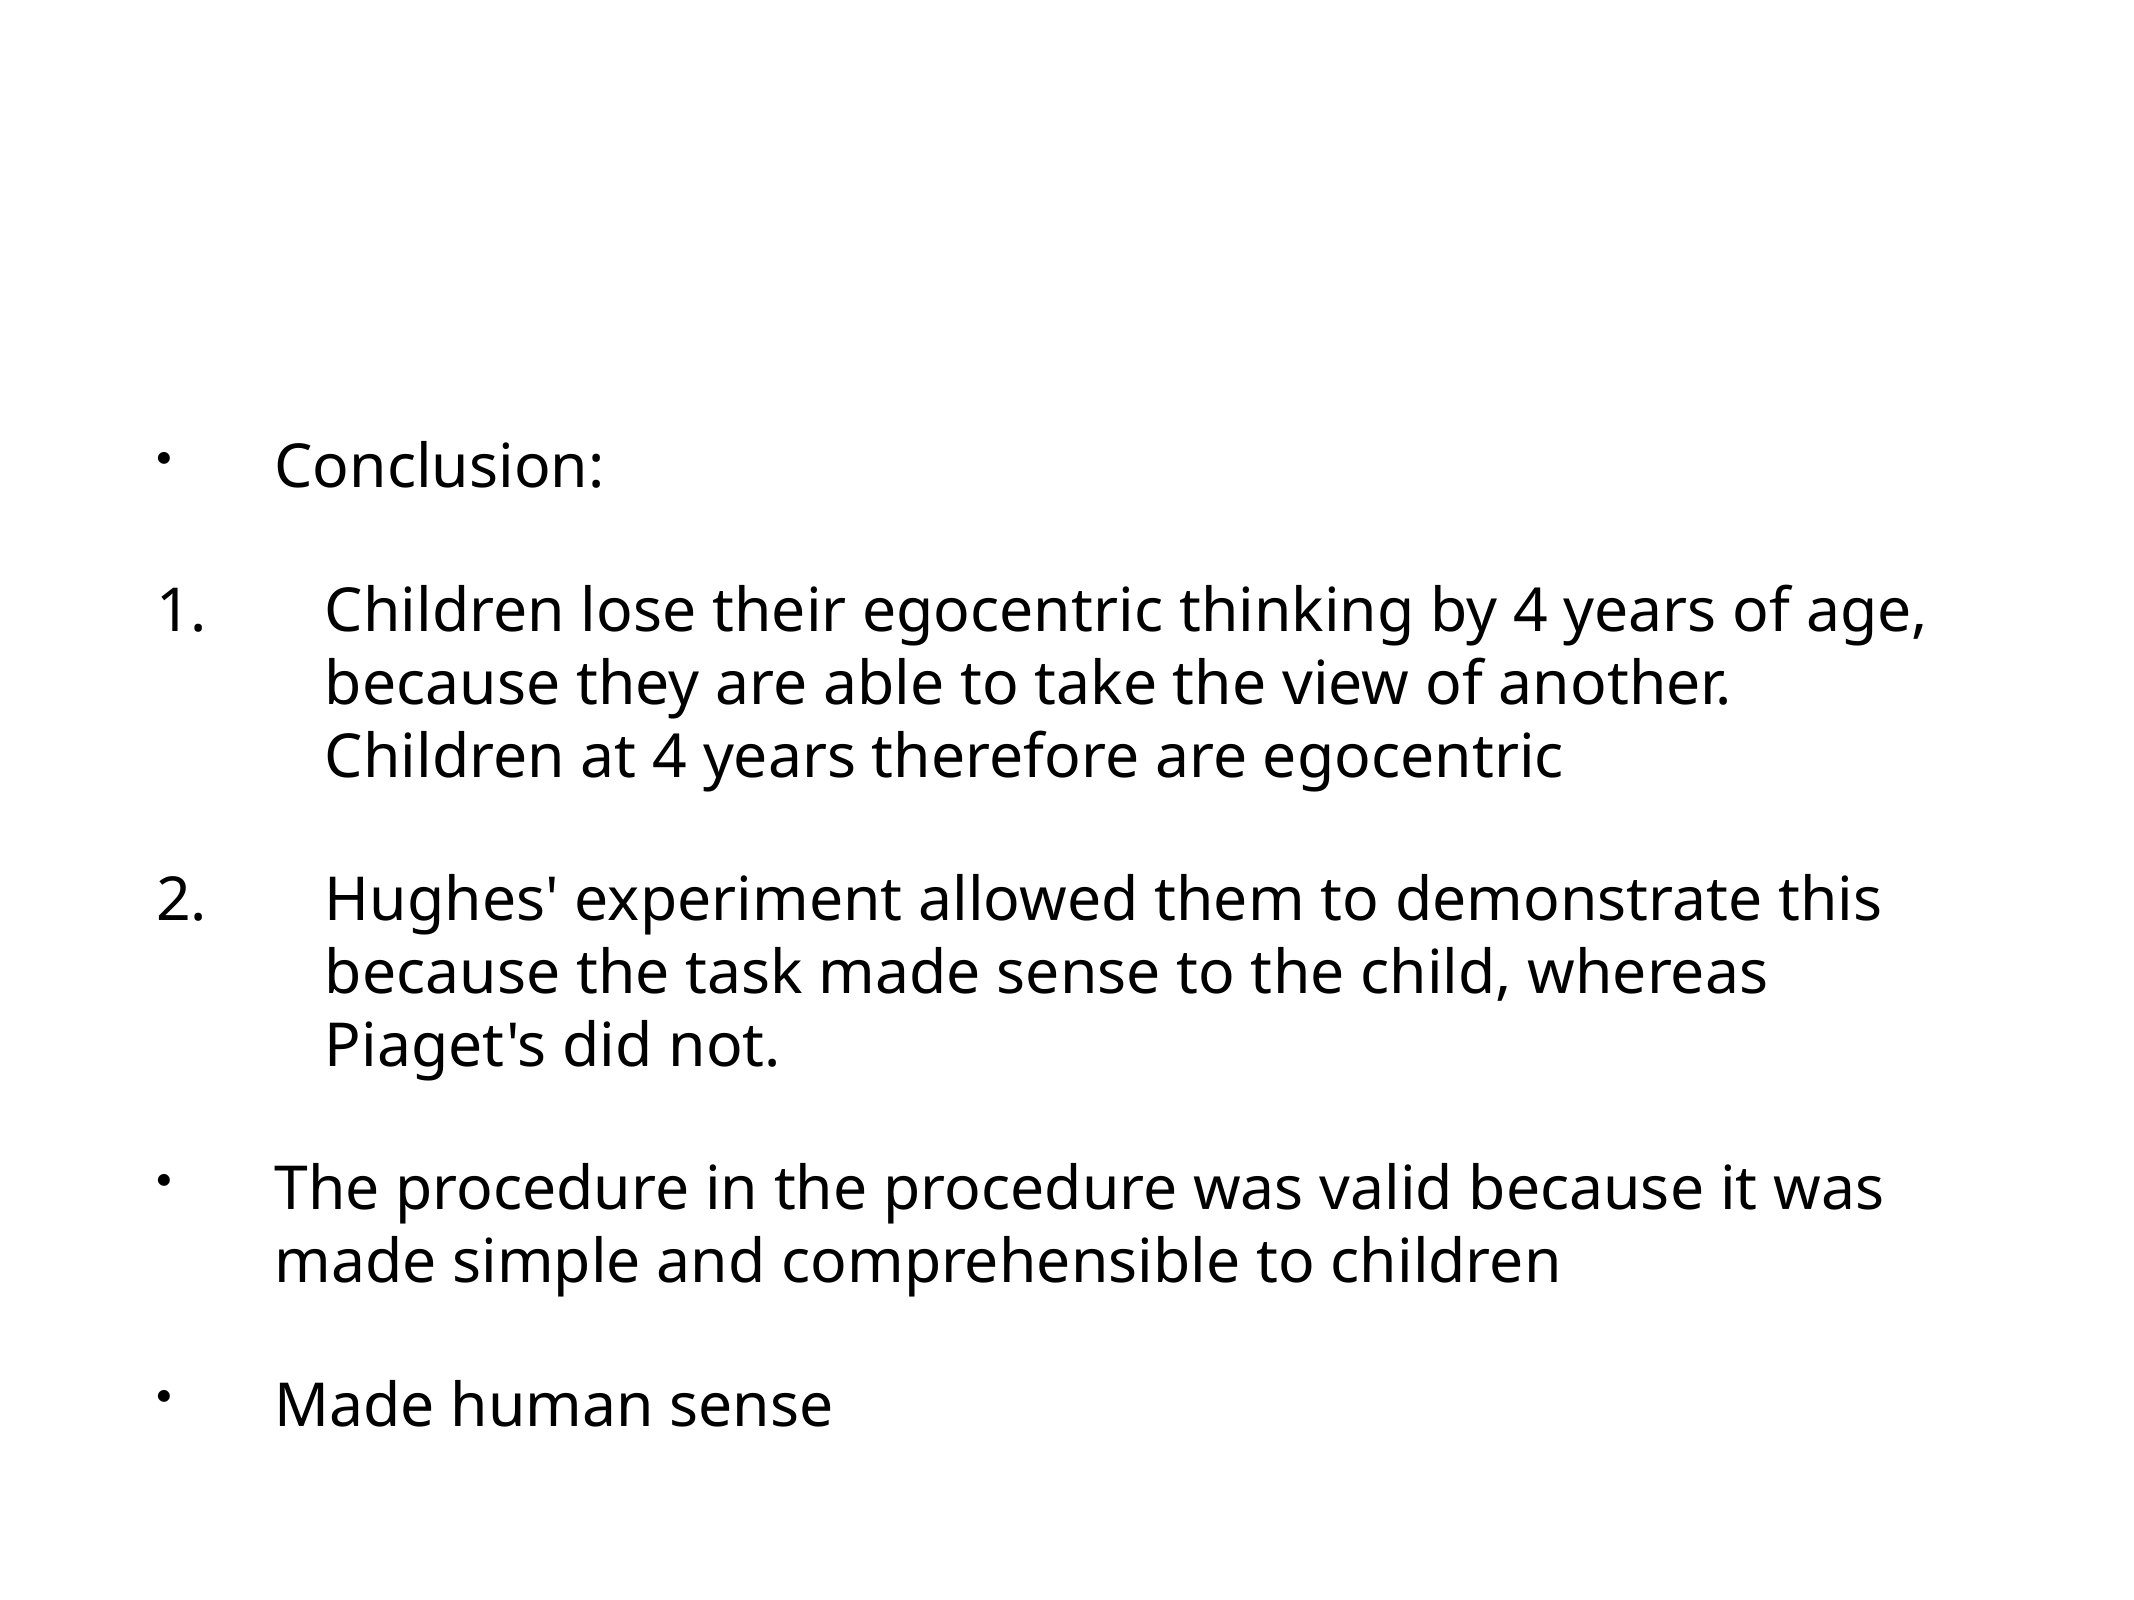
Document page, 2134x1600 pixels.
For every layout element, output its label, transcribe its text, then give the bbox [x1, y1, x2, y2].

list Conclusion: Children lose their egocentric thinking by 4 years of age, because they are able to take the view of another. Children at 4 years therefore are egocentric Hughes' experiment allowed them to demonstrate this because the task made sense to the child, whereas Piaget's did not. The procedure in the procedure was valid because it was made simple and comprehensible to children Made human sense [155, 426, 1978, 1459]
